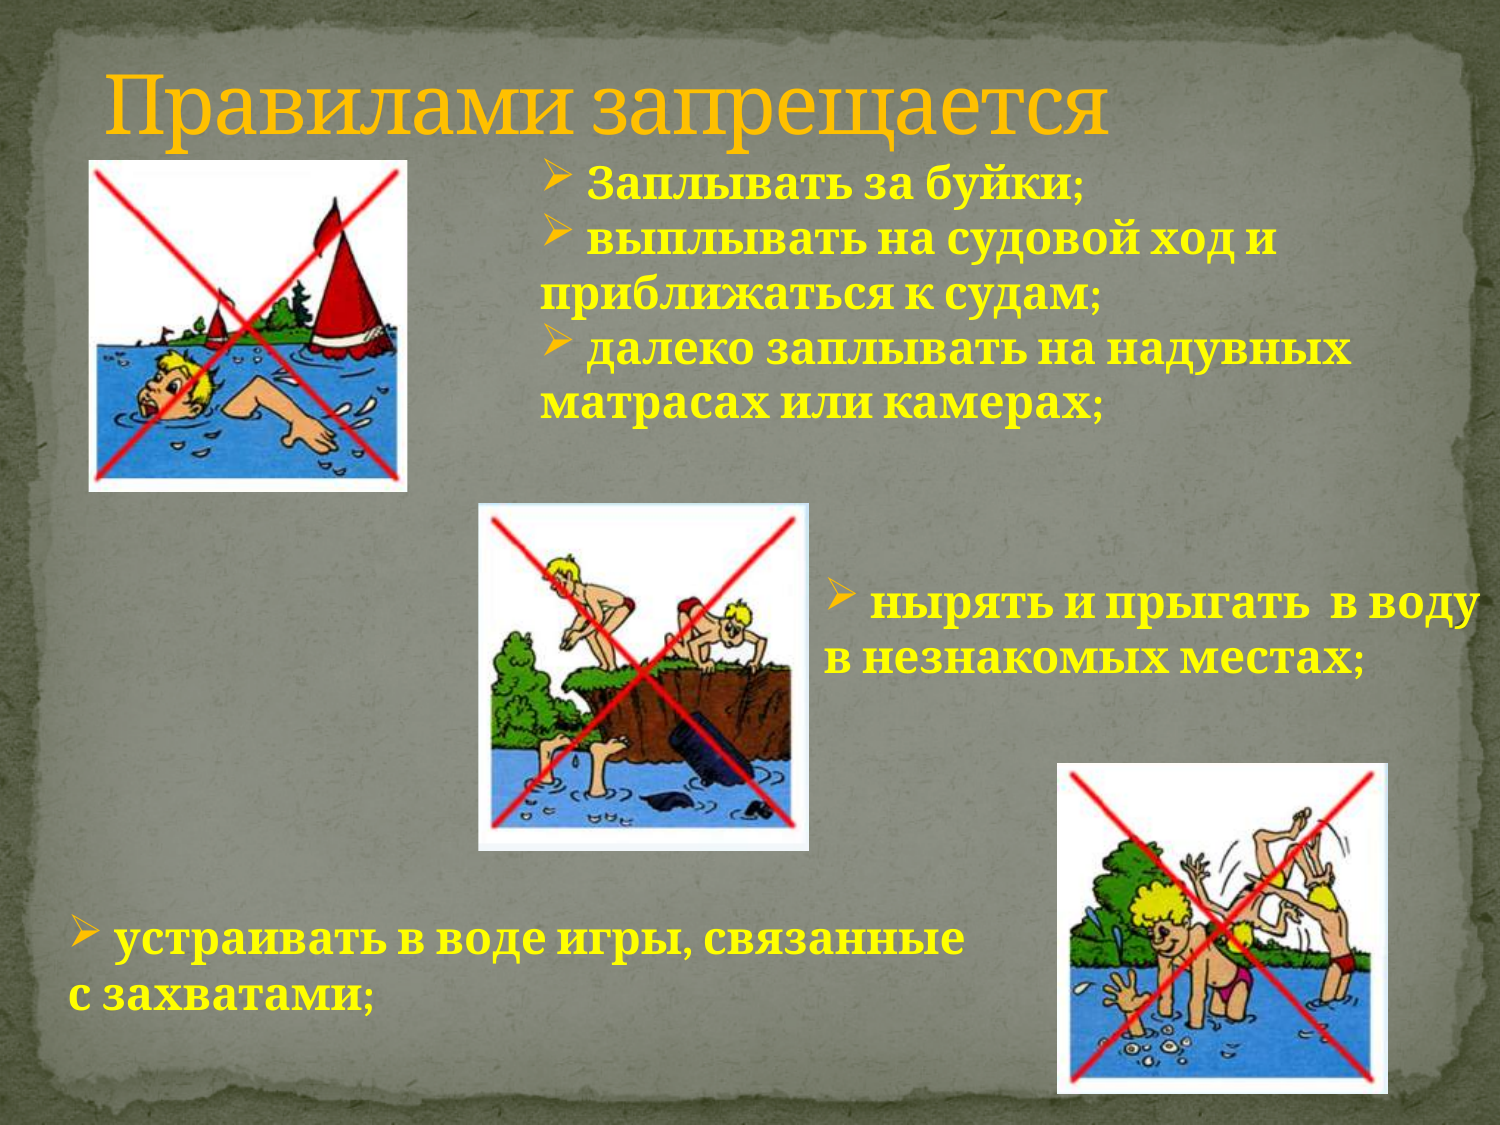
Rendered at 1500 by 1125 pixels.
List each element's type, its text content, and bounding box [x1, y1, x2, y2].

picture [88, 160, 408, 492]
text_box устраивать в воде игры, связанные с захватами; [53, 905, 998, 1024]
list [481, 506, 808, 849]
picture [1057, 763, 1388, 1094]
text_box нырять и прыгать в воду в незнакомых местах; [819, 574, 1500, 681]
text_box Заплывать за буйки; выплывать на судовой ход и приближаться к судам; далеко заплывать на надувных матрасах или камерах; [525, 172, 1459, 409]
title Правилами запрещается [88, 19, 1439, 159]
